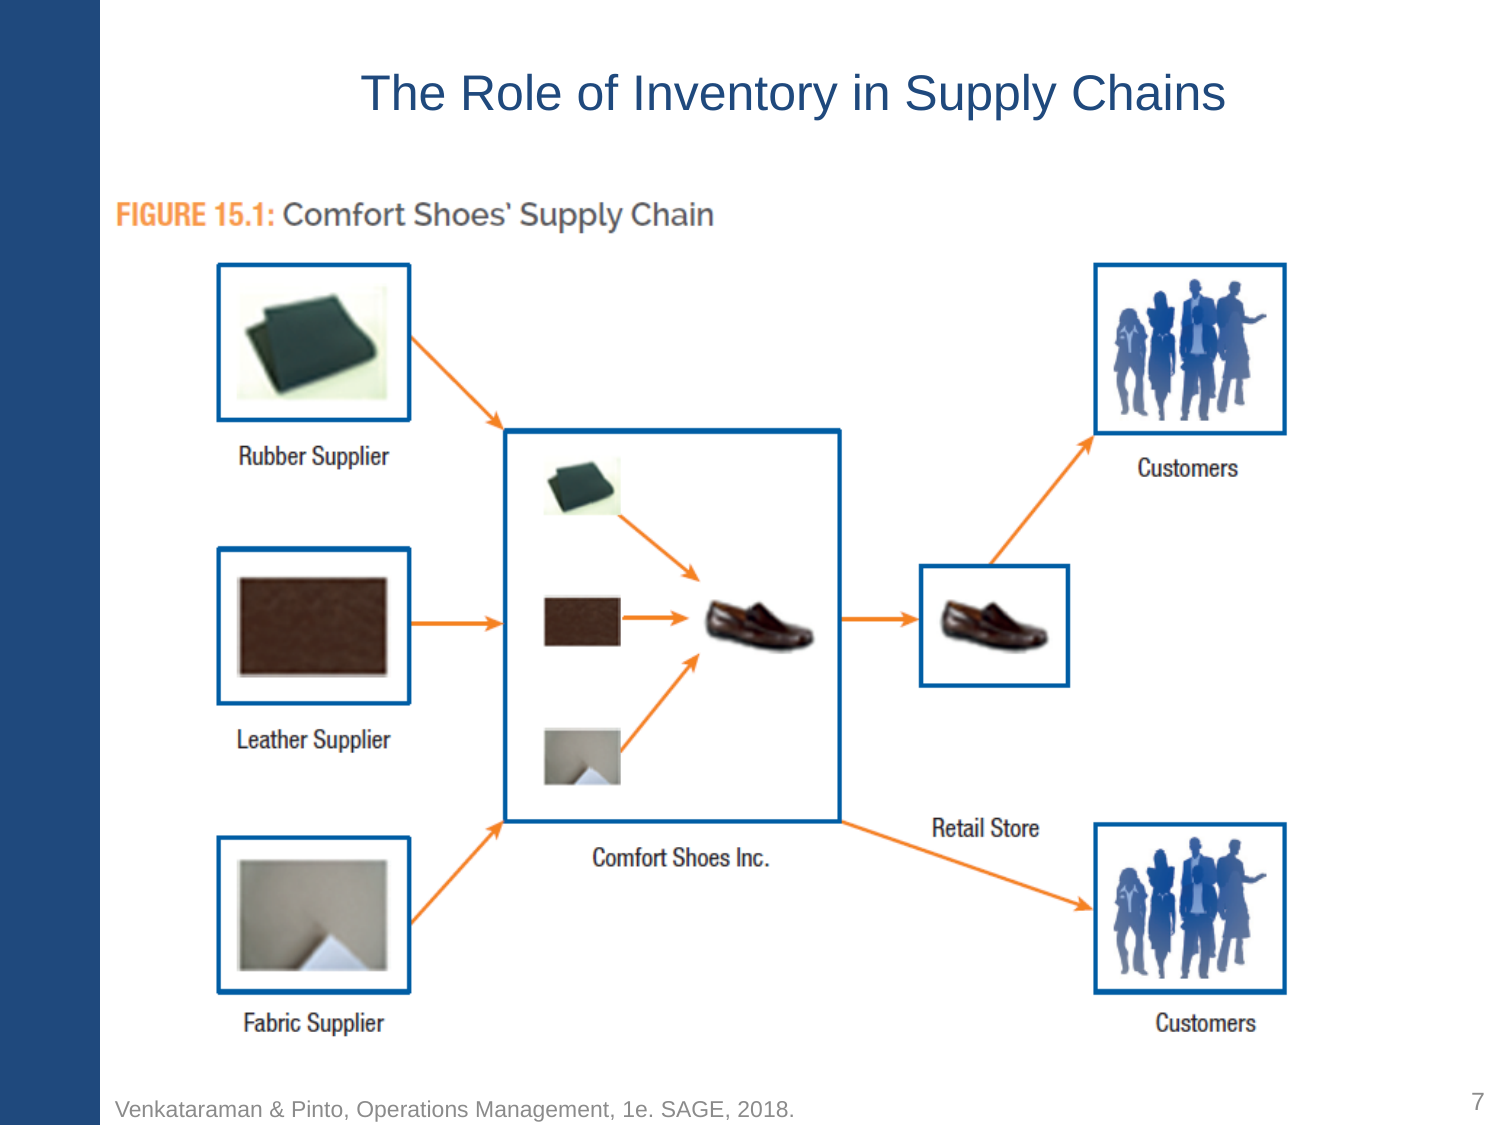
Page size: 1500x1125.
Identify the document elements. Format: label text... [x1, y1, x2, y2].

title The Role of Inventory in Supply Chains [162, 24, 1425, 156]
slide_number 7 [1425, 1074, 1500, 1125]
picture [112, 167, 1479, 1063]
footer Venkataraman & Pinto, Operations Management, 1e. SAGE, 2018. [99, 1087, 1250, 1125]
